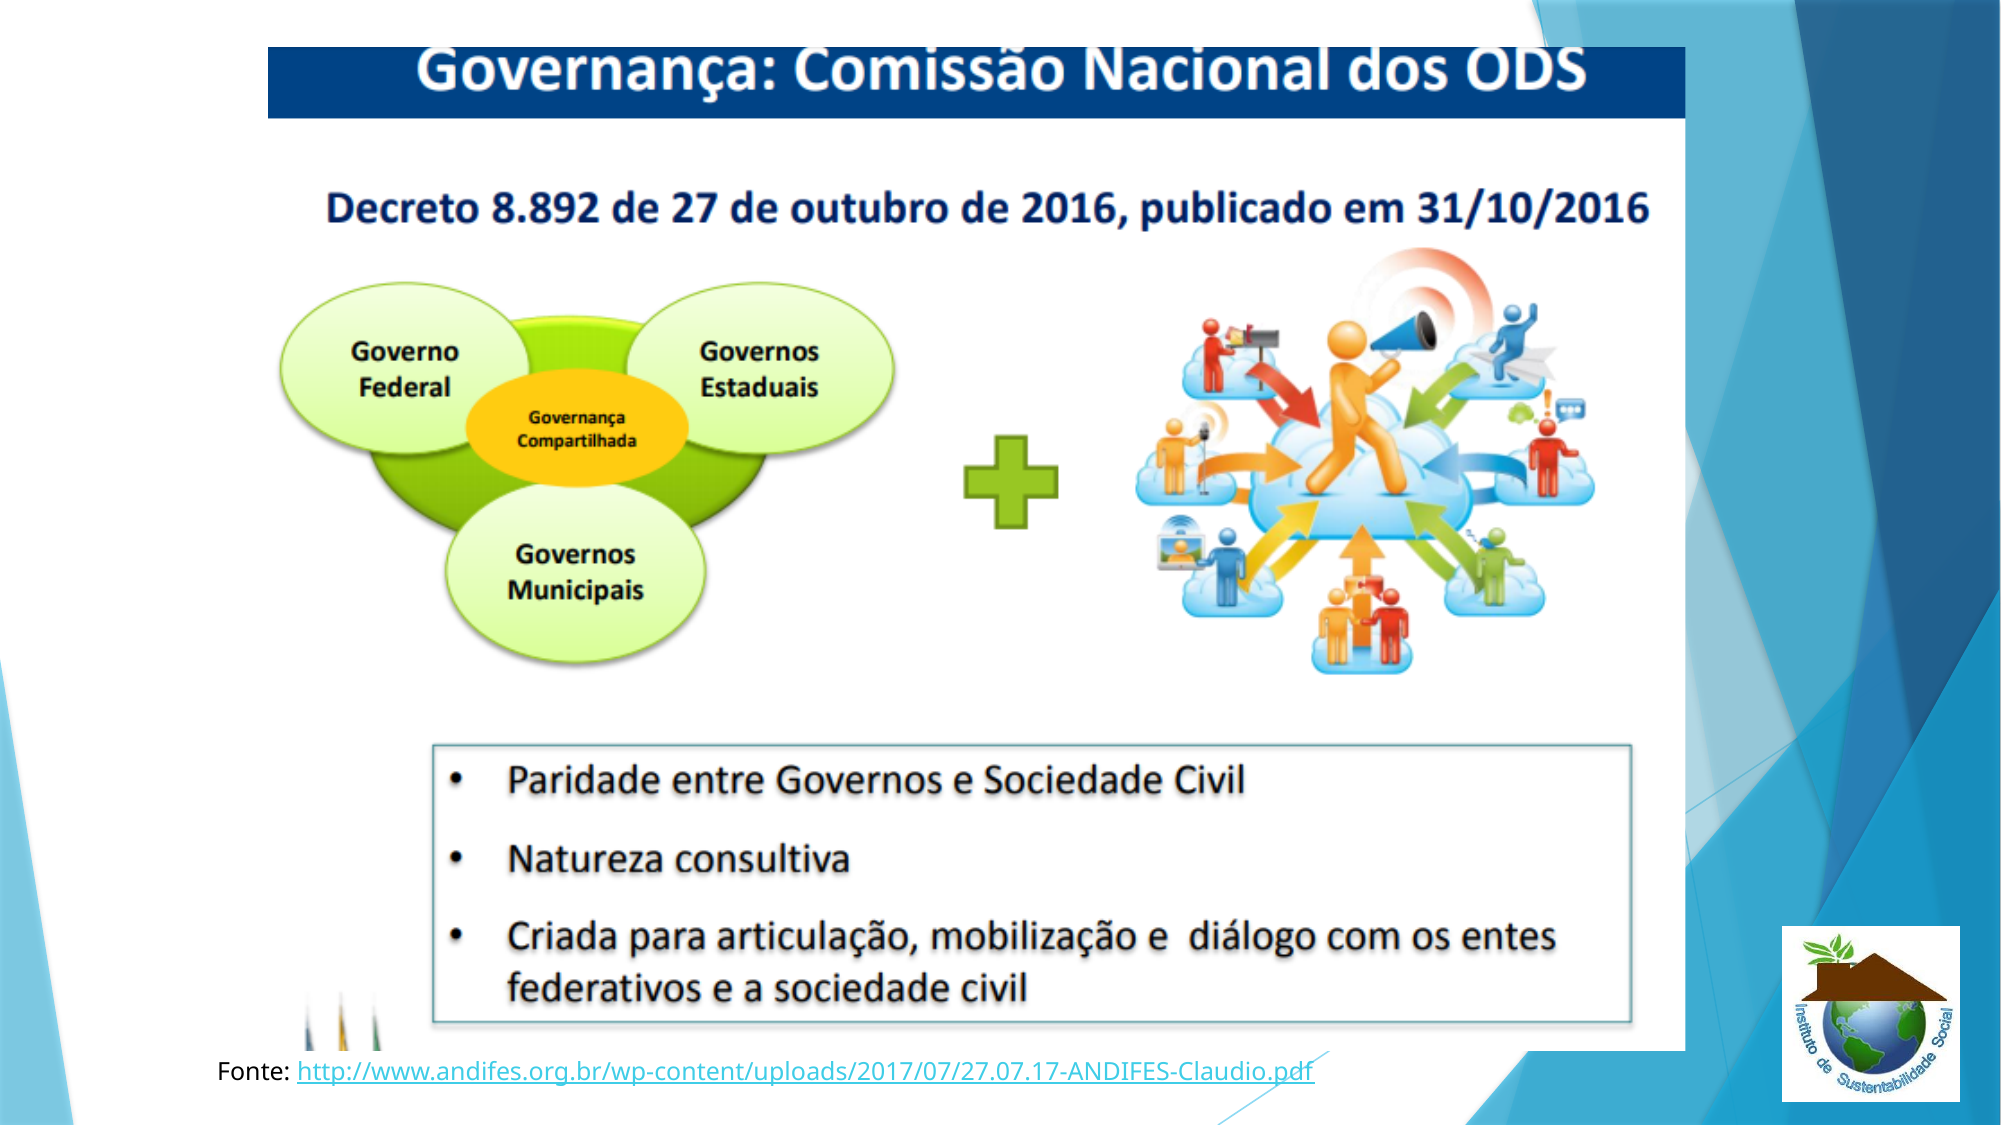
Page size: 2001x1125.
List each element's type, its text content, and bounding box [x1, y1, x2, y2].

picture [1781, 926, 1960, 1103]
text_box Fonte: http://www.andifes.org.br/wp-content/uploads/2017/07/27.07.17-ANDIFES-Claudio.pdf [202, 1047, 1371, 1097]
picture [267, 47, 1686, 1051]
